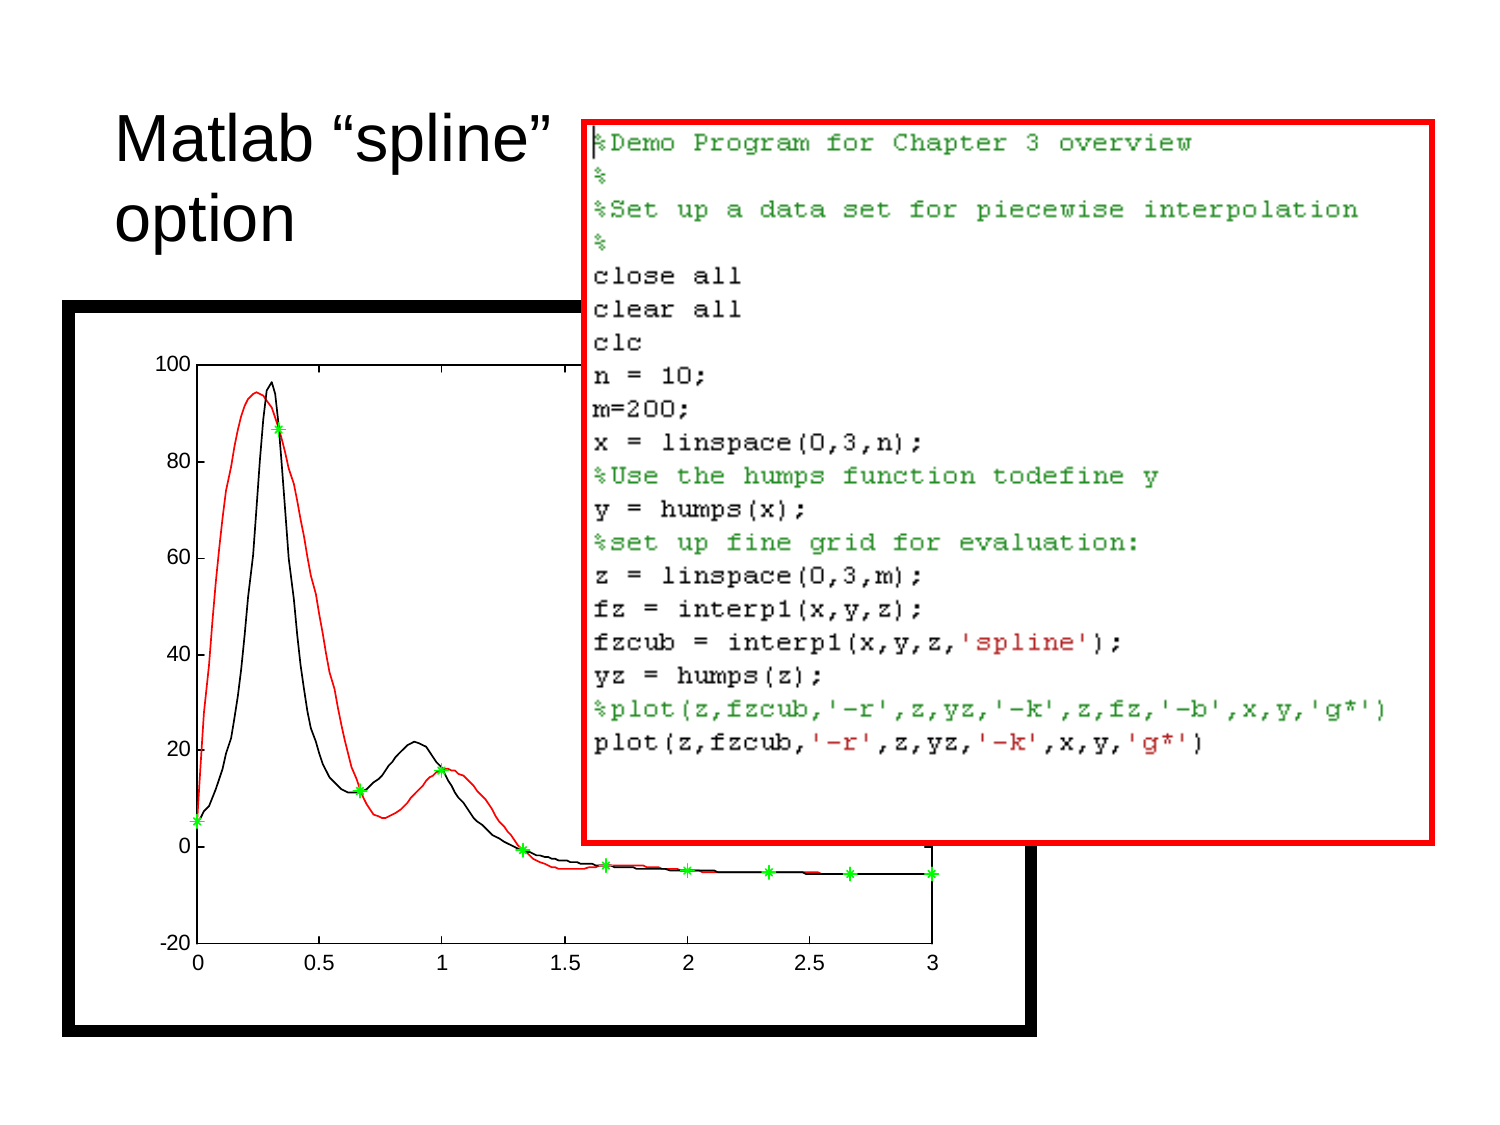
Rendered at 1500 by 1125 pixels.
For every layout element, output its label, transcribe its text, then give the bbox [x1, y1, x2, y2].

title Matlab “spline” option [99, 112, 576, 238]
picture [74, 124, 1430, 1026]
